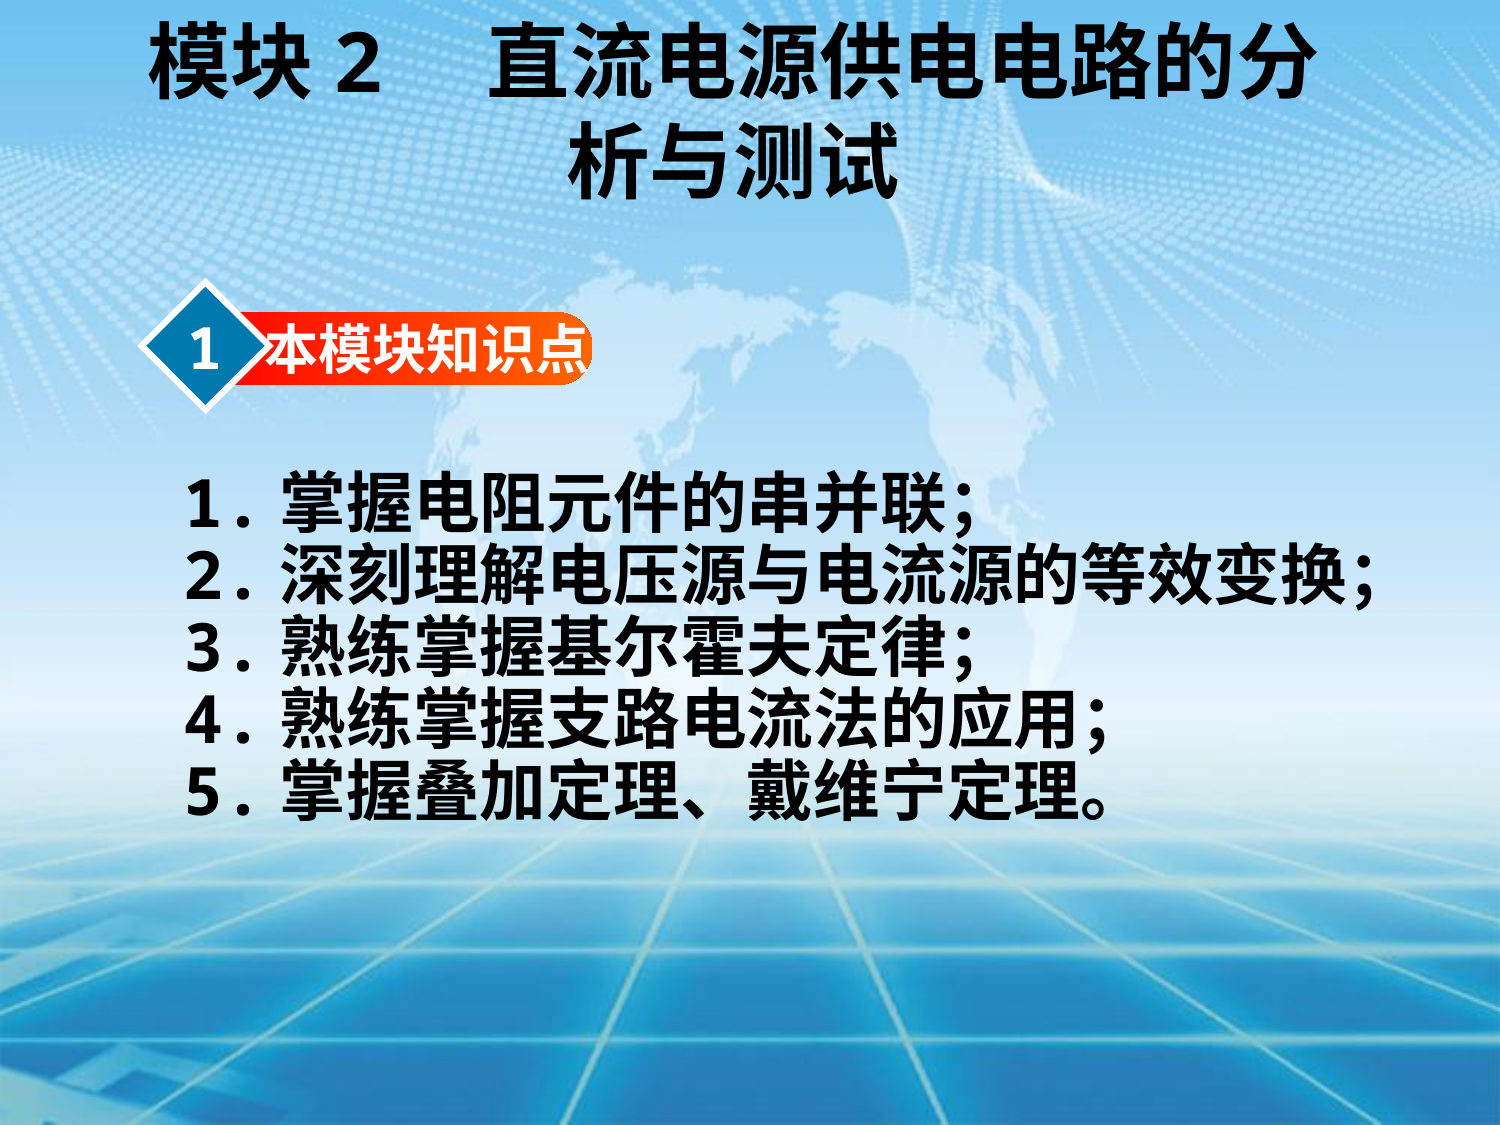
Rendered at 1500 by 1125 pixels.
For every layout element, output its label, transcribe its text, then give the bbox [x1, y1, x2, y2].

text_box [240, 312, 249, 321]
text_box 1.掌握电阻元件的串并联； 2.深刻理解电压源与电流源的等效变换； 3.熟练掌握基尔霍夫定律； 4.熟练掌握支路电流法的应用； 5.掌握叠加定理、戴维宁定理。 [169, 462, 1441, 838]
text_box 本模块知识点 [249, 307, 614, 388]
text_box [233, 369, 249, 385]
text_box 1 [141, 282, 249, 410]
picture [0, 0, 1500, 1125]
text_box 模块2 直流电源供电电路的分析与测试 [123, 15, 1343, 204]
